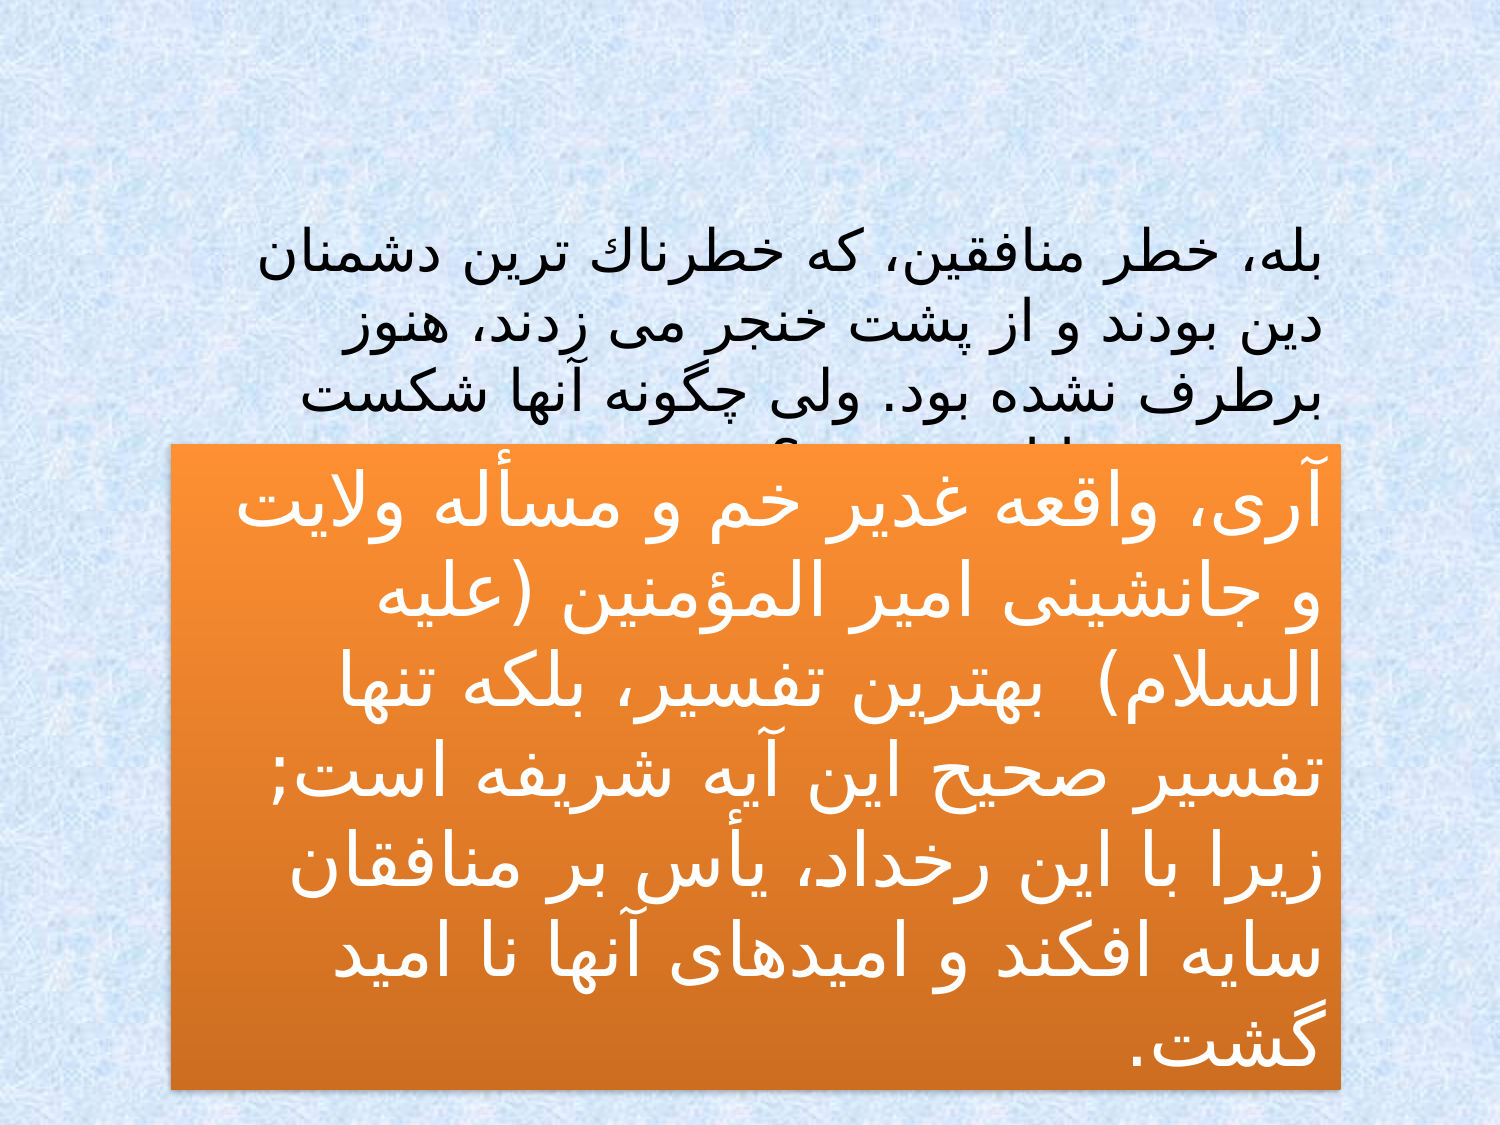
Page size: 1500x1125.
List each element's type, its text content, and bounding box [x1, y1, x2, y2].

picture [0, 0, 1500, 1125]
text_box آرى، واقعه غدير خم و مسأله ولايت و جانشينى امير المؤمنين (عليه السلام) بهترين تفسير، بلكه تنها تفسير صحيح اين آيه شريفه است; زيرا با اين رخداد، يأس بر منافقان سايه افكند و اميدهاى آنها نا اميد گشت. [171, 444, 1341, 1090]
text_box بله، خطر منافقين، كه خطرناك ترين دشمنان دين بودند و از پشت خنجر مى زدند، هنوز برطرف نشده بود. ولى چگونه آنها شكست خوردند و نا اميد شدند؟ [171, 205, 1341, 443]
